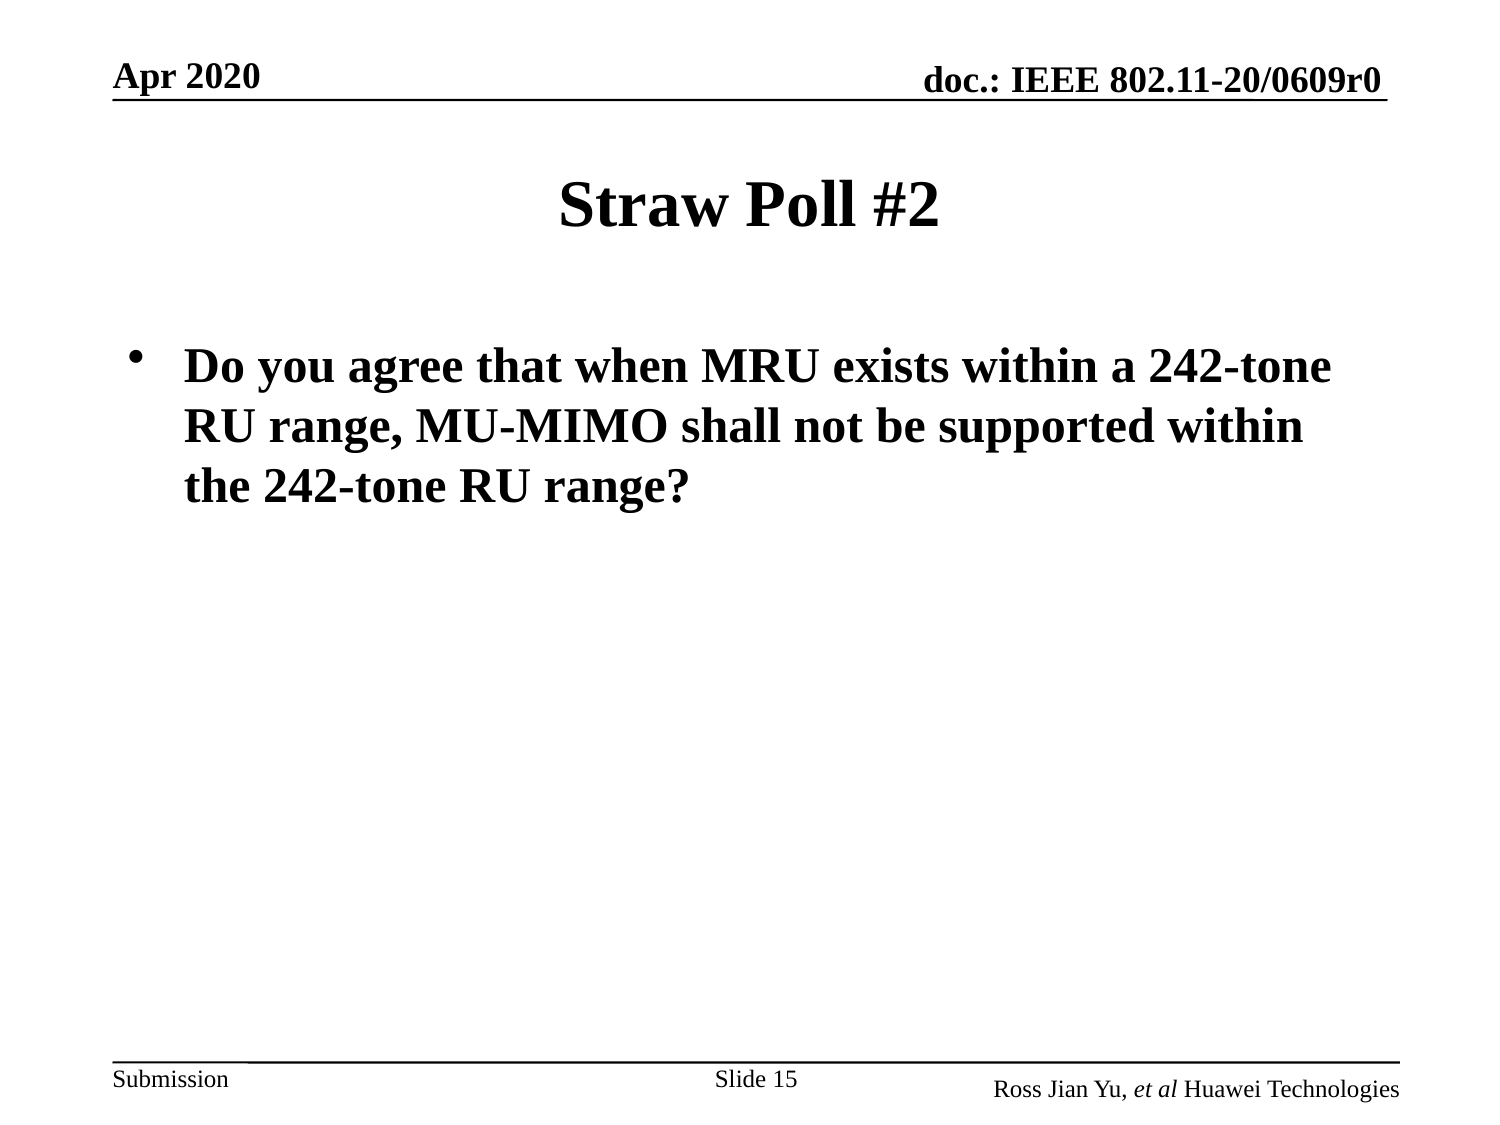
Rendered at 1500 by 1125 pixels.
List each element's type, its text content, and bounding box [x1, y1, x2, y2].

slide_number Slide 15 [712, 1061, 800, 1093]
list Do you agree that when MRU exists within a 242-tone RU range, MU-MIMO shall not be supported within the 242-tone RU range? [112, 324, 1388, 1001]
title Straw Poll #2 [112, 112, 1388, 288]
